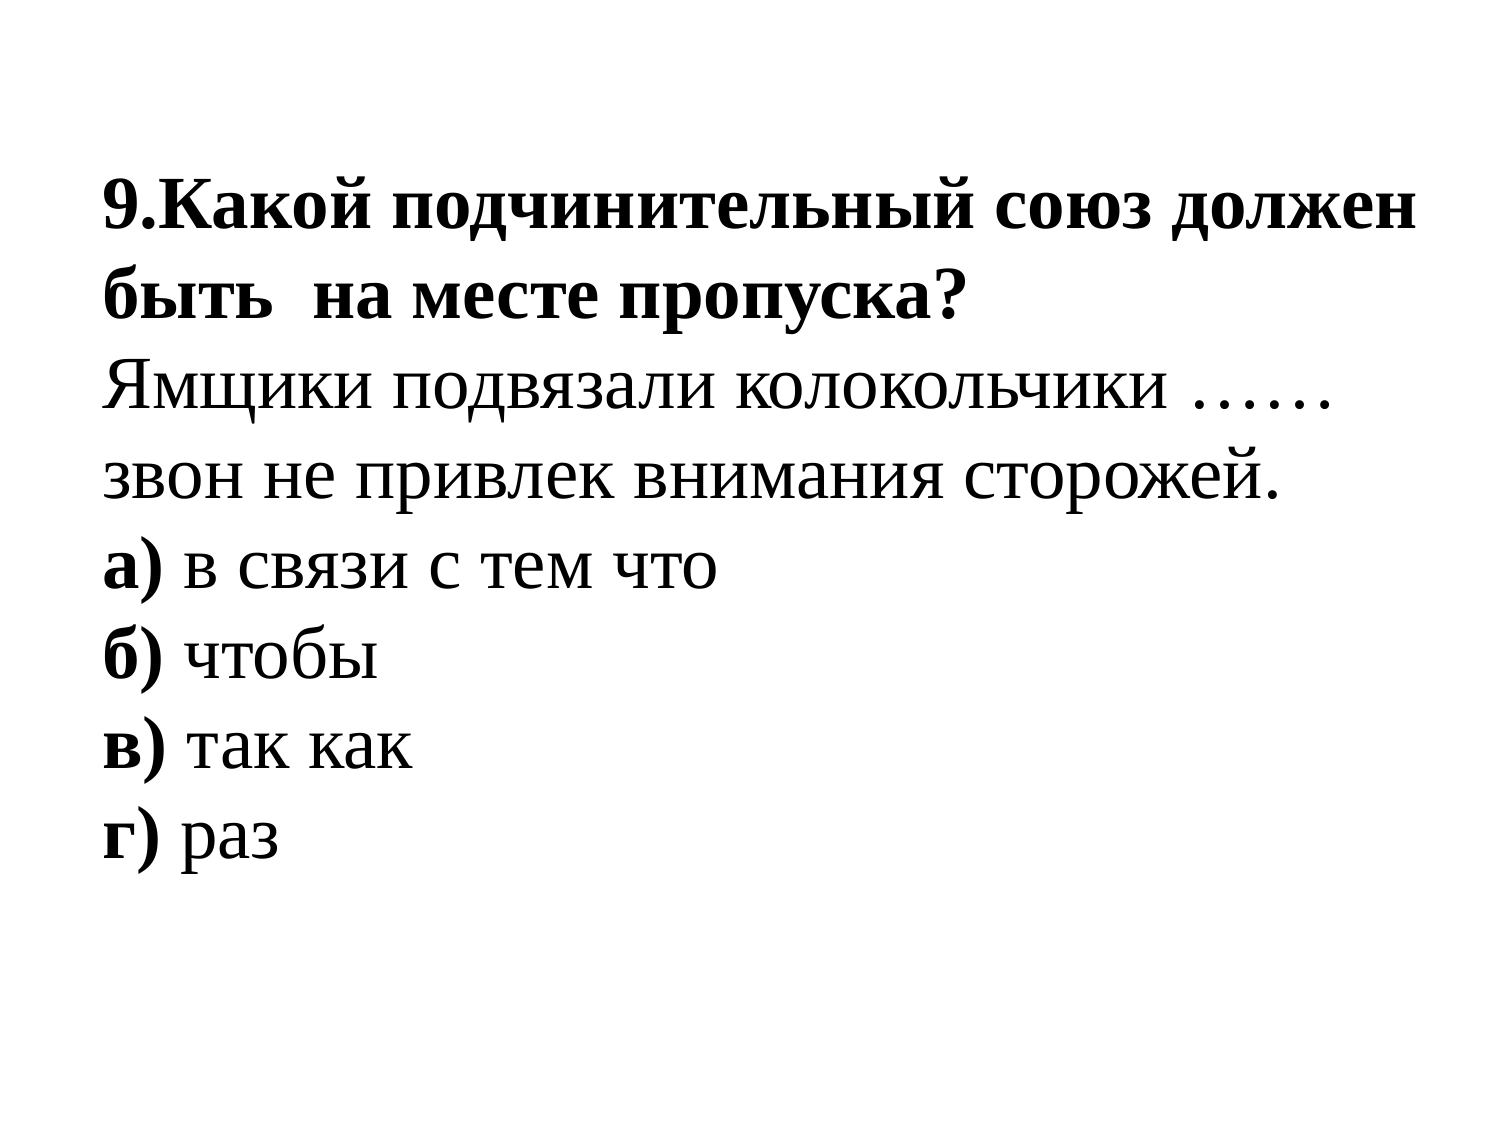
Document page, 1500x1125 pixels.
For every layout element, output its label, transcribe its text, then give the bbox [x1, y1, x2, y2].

text_box 9.Какой подчинительный союз должен быть на месте пропуска? Ямщики подвязали колокольчики …… звон не привлек внимания сторожей. а) в связи с тем что б) чтобы в) так как г) раз [87, 66, 1475, 882]
